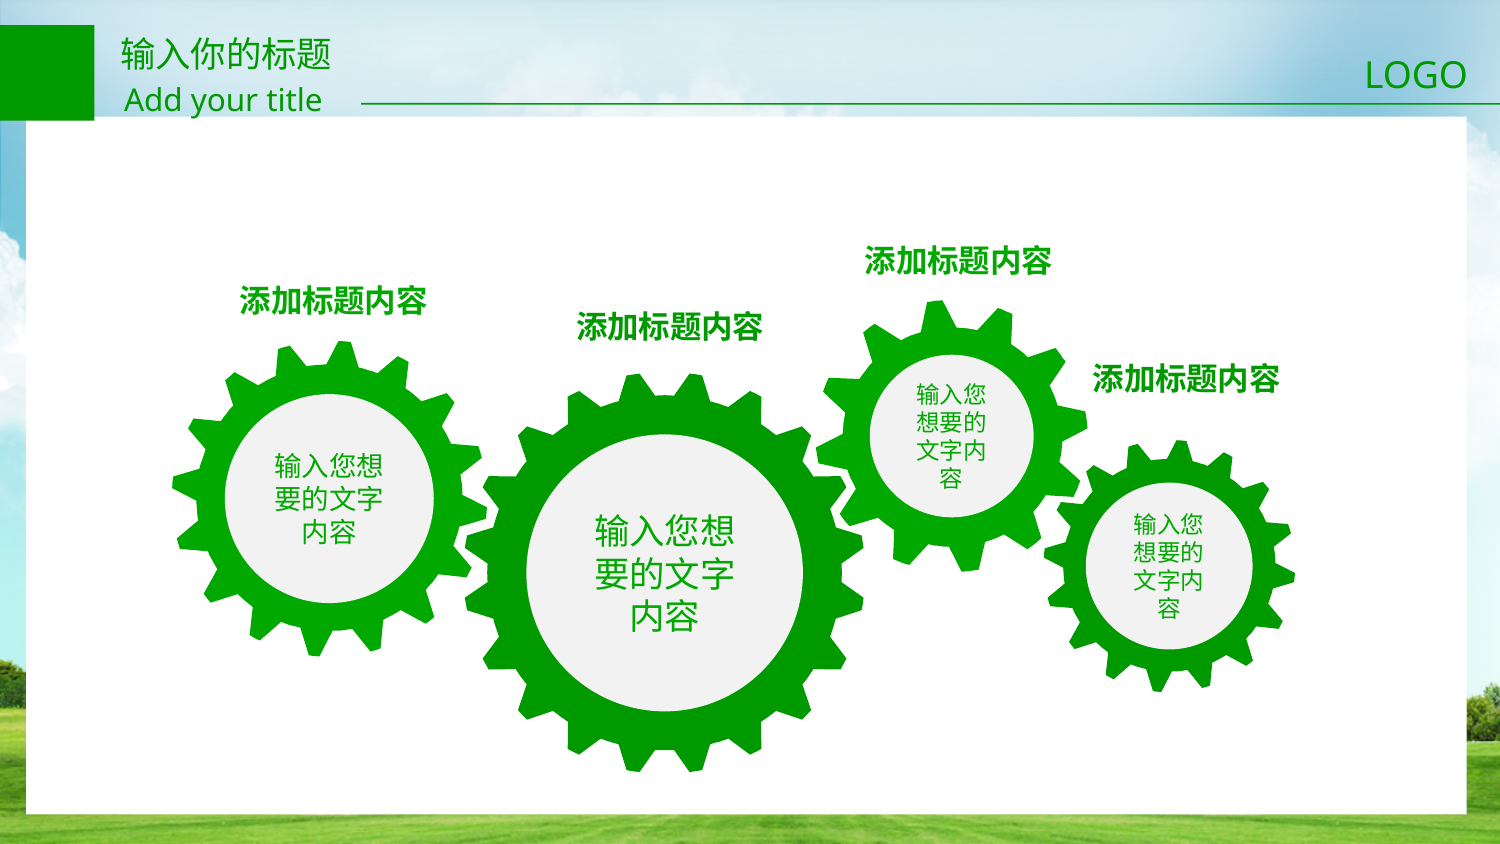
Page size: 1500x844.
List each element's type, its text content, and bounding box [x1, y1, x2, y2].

text_box 添加标题内容 [202, 273, 465, 327]
text_box 添加标题内容 [538, 299, 802, 371]
text_box 添加标题内容 [1091, 351, 1302, 405]
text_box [464, 373, 864, 773]
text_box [815, 300, 1088, 572]
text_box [1043, 439, 1296, 693]
picture [0, 0, 1500, 844]
text_box 添加标题内容 [827, 233, 1090, 287]
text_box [171, 340, 488, 657]
